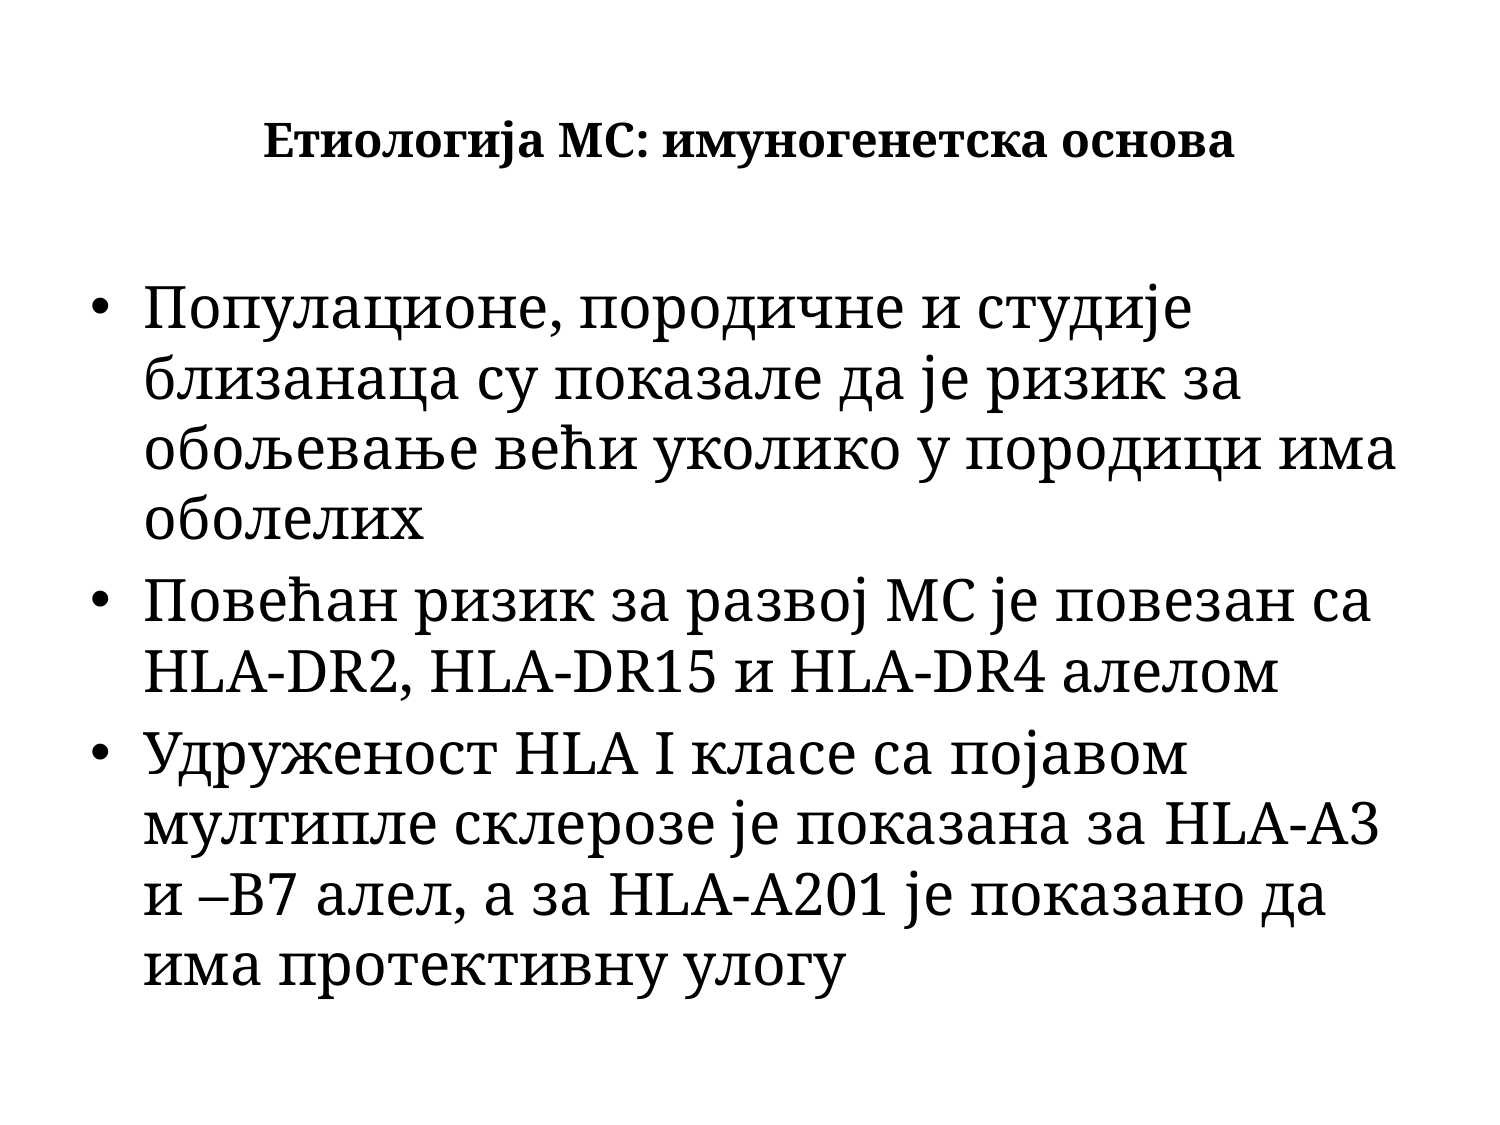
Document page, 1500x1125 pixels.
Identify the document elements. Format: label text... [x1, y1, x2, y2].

list Популационе, породичне и студије близанаца су показале да је ризик за обољевање већи уколико у породици има оболелих Повећан ризик за развој МС је повезан са HLA-DR2, HLA-DR15 и HLA-DR4 алелом Удруженост HLA I класе са појавом мултипле склерозе је показана за HLA-A3 и –B7 алел, а за HLA-A201 је показано да има протективну улогу [75, 262, 1425, 1005]
title Етиологија МС: имуногенетска основа [75, 45, 1425, 233]
